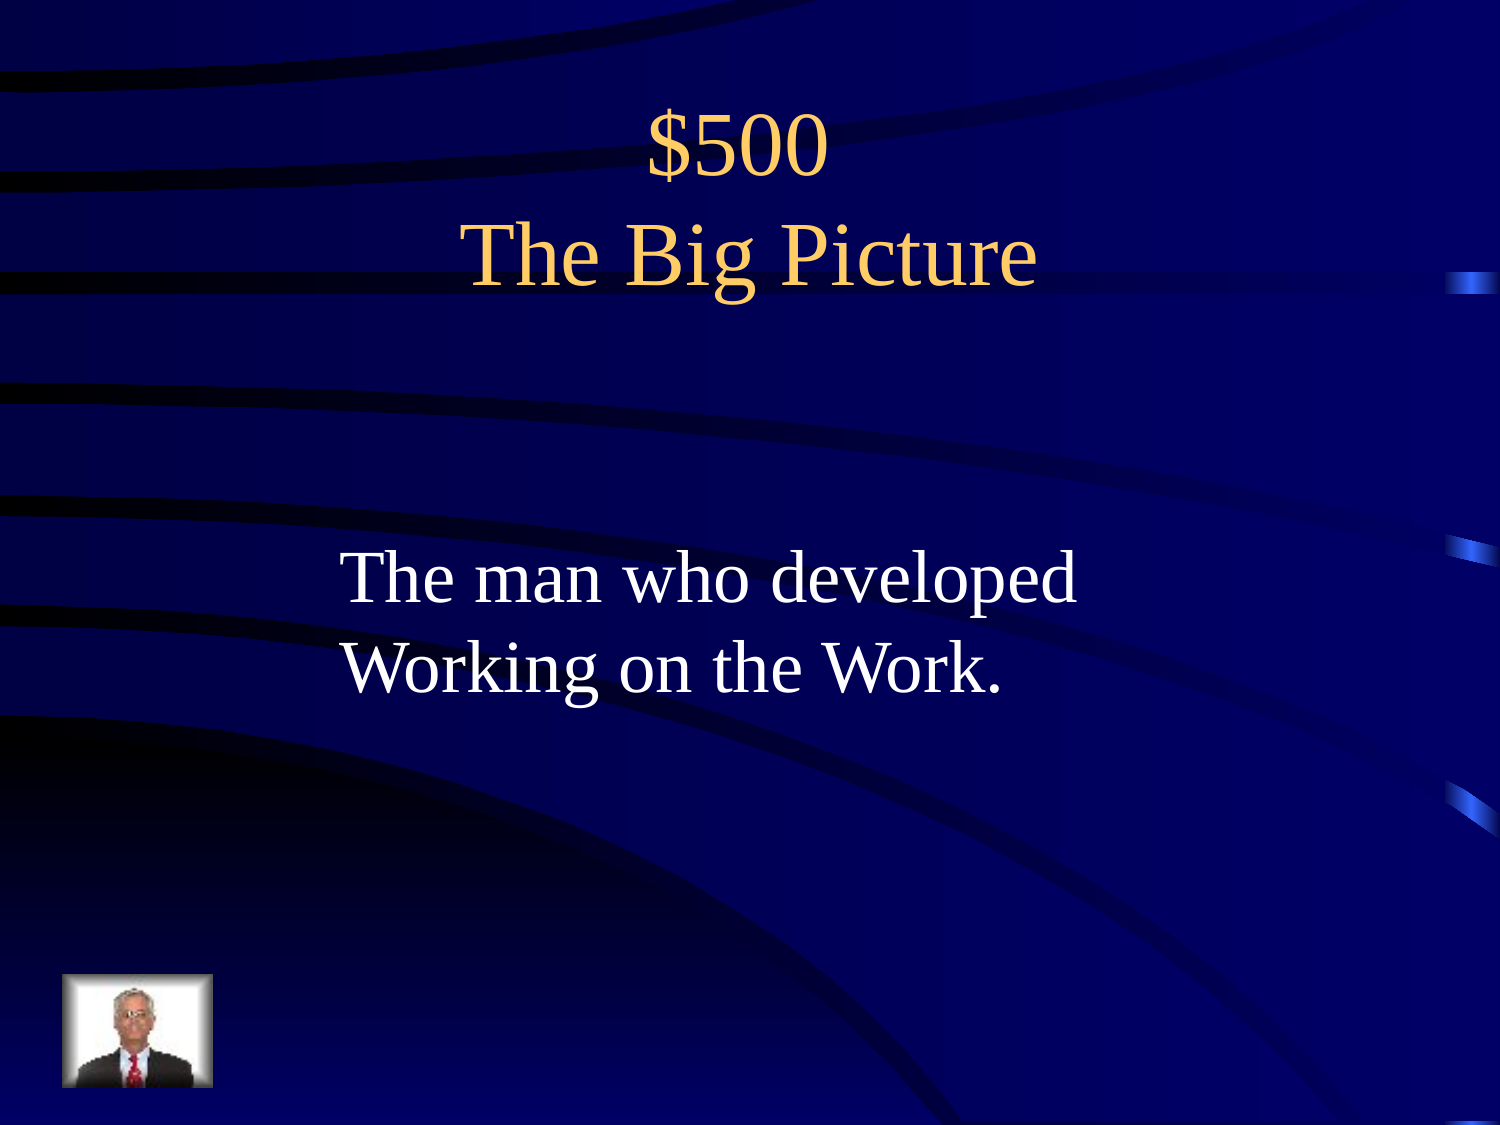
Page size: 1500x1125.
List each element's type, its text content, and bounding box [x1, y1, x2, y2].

text_box The man who developed Working on the Work. [324, 519, 1113, 715]
title $500 The Big Picture [112, 99, 1388, 288]
picture [62, 974, 213, 1088]
